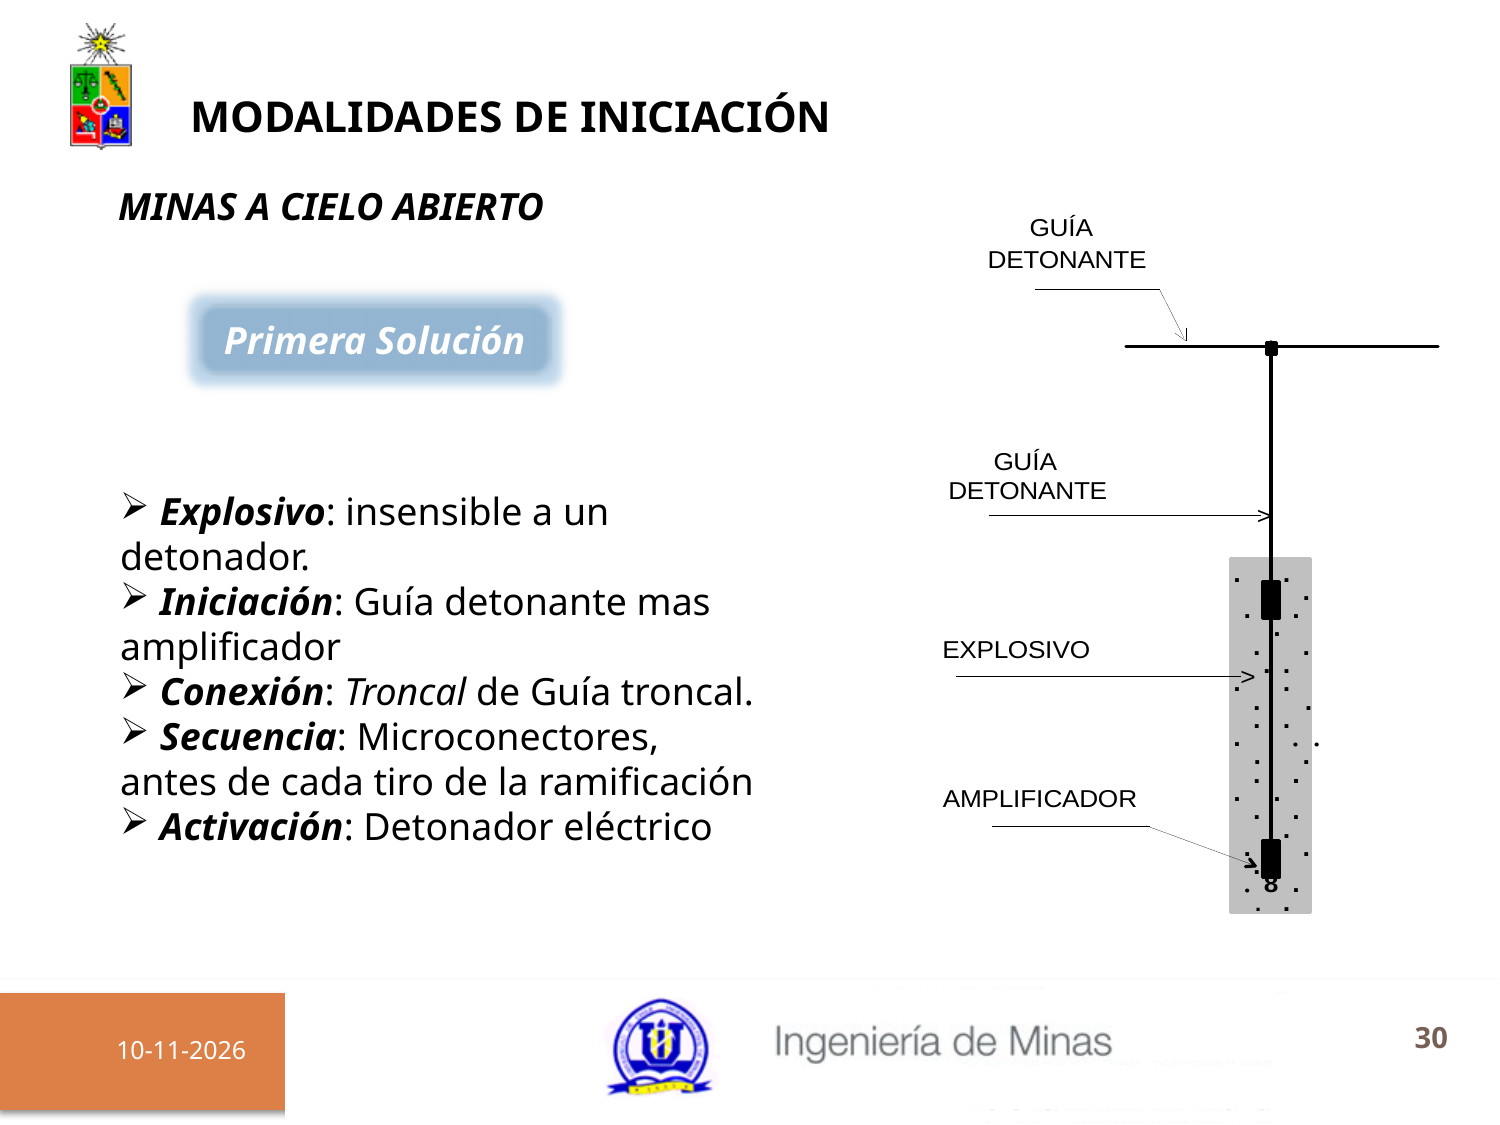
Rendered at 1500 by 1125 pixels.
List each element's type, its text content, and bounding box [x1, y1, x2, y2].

text_box Primera Solución [206, 311, 545, 368]
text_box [937, 210, 1442, 930]
text_box Modalidades de iniciación [175, 81, 1266, 148]
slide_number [12, 995, 279, 1108]
text_box Minas a cielo abierto [103, 175, 560, 236]
picture [285, 980, 1500, 1125]
text_box Explosivo: insensible a un detonador. Iniciación: Guía detonante mas amplificador Conexión: Troncal de Guía troncal. Secuencia: Microconectores, antes de cada tiro de la ramificación Activación: Detonador eléctrico [105, 480, 774, 856]
picture [69, 23, 132, 151]
